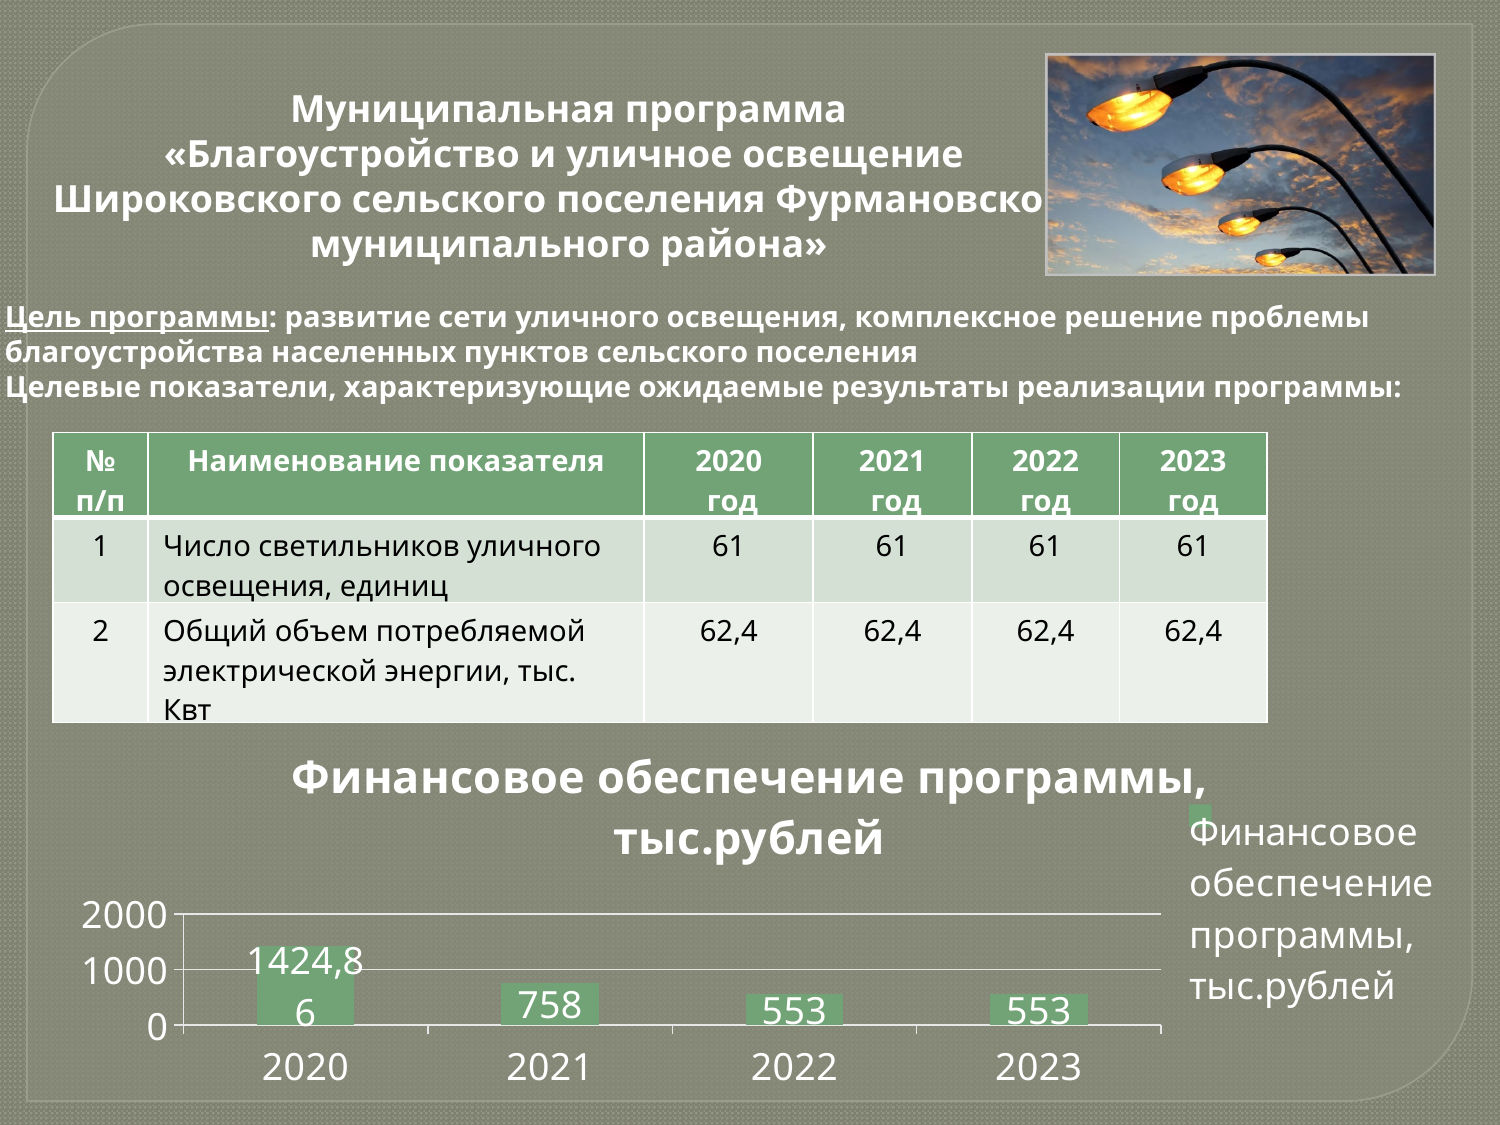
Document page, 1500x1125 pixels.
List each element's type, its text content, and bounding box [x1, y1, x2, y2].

table_cell 61 [814, 520, 971, 602]
table_cell Общий объем потребляемой электрической энергии, тыс. Квт [149, 603, 643, 715]
table_header Наименование показателя [149, 433, 643, 515]
table_cell 62,4 [1120, 603, 1266, 715]
table_cell 2 [54, 603, 147, 715]
text_box Цель программы: развитие сети уличного освещения, комплексное решение проблемы благоустройства населенных пунктов сельского поселения Целевые показатели, характеризующие ожидаемые результаты реализации программы: [0, 290, 1418, 411]
table_cell 62,4 [973, 603, 1119, 715]
table_header № п/п [54, 433, 147, 515]
table_header 2023 год [1120, 433, 1266, 515]
table_cell 61 [1120, 520, 1266, 602]
table_cell Число светильников уличного освещения, единиц [149, 520, 643, 602]
table_cell 62,4 [645, 603, 812, 715]
table_cell 61 [973, 520, 1119, 602]
table_header 2022 год [973, 433, 1119, 515]
picture [1045, 53, 1436, 276]
table_cell 62,4 [814, 603, 971, 715]
table_cell 1 [54, 520, 147, 602]
text_box Муниципальная программа «Благоустройство и уличное освещение Широковского сельского поселения Фурмановского муниципального района» [29, 78, 1038, 273]
table_header 2020 год [645, 433, 812, 515]
chart [52, 715, 1448, 1100]
table_header 2021 год [814, 433, 971, 515]
table_cell 61 [645, 520, 812, 602]
